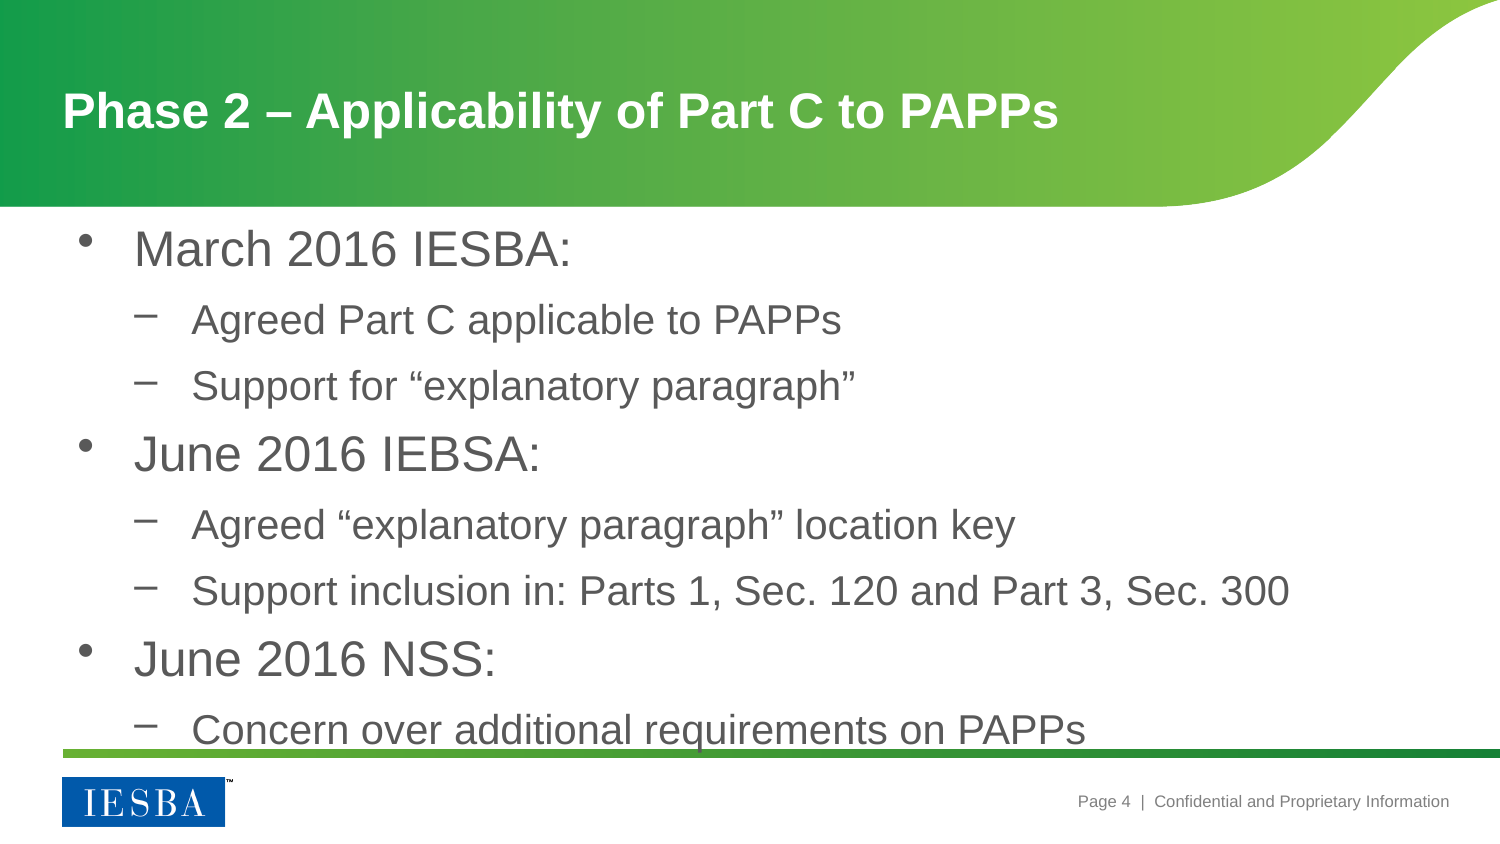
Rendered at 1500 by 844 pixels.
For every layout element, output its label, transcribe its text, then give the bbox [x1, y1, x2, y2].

title Phase 2 – Applicability of Part C to PAPPs [62, 75, 1300, 142]
picture [62, 777, 233, 827]
picture [0, 0, 1500, 207]
list March 2016 IESBA: Agreed Part C applicable to PAPPs Support for “explanatory paragraph” June 2016 IEBSA: Agreed “explanatory paragraph” location key Support inclusion in: Parts 1, Sec. 120 and Part 3, Sec. 300 June 2016 NSS: Concern over additional requirements on PAPPs [62, 209, 1450, 747]
